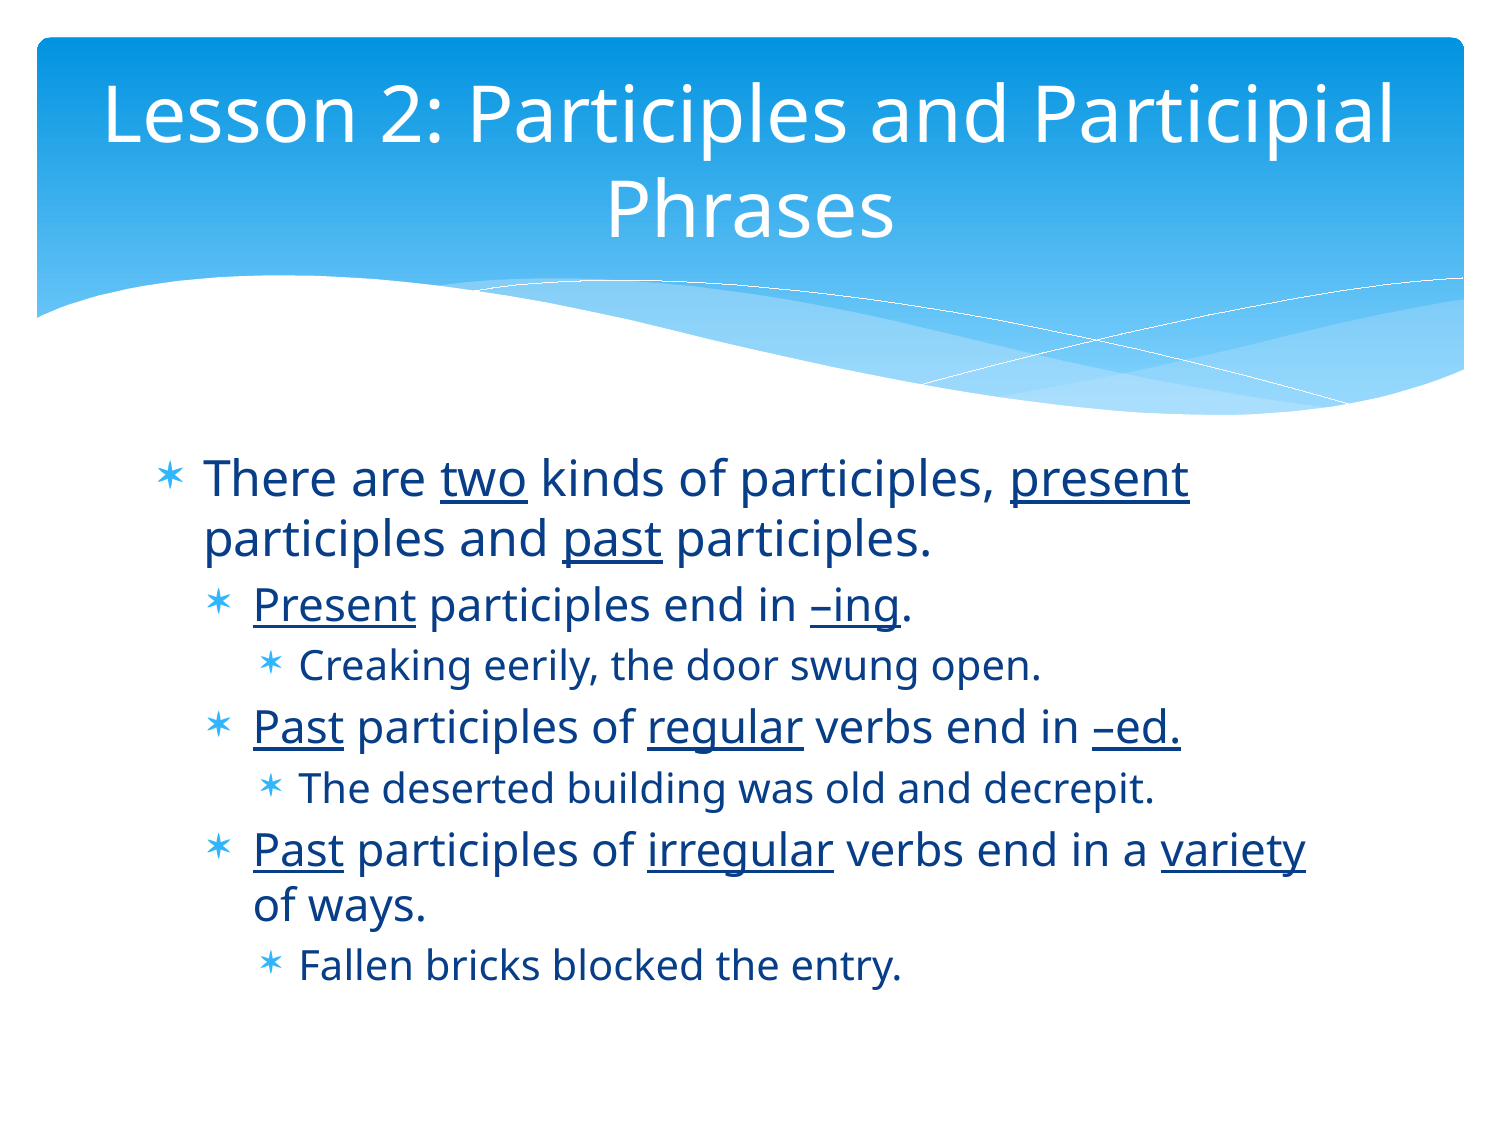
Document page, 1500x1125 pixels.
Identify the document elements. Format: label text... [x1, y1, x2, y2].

list There are two kinds of participles, present participles and past participles. Present participles end in –ing. Creaking eerily, the door swung open. Past participles of regular verbs end in –ed. The deserted building was old and decrepit. Past participles of irregular verbs end in a variety of ways. Fallen bricks blocked the entry. [143, 438, 1359, 1005]
title Lesson 2: Participles and Participial Phrases [75, 55, 1425, 261]
